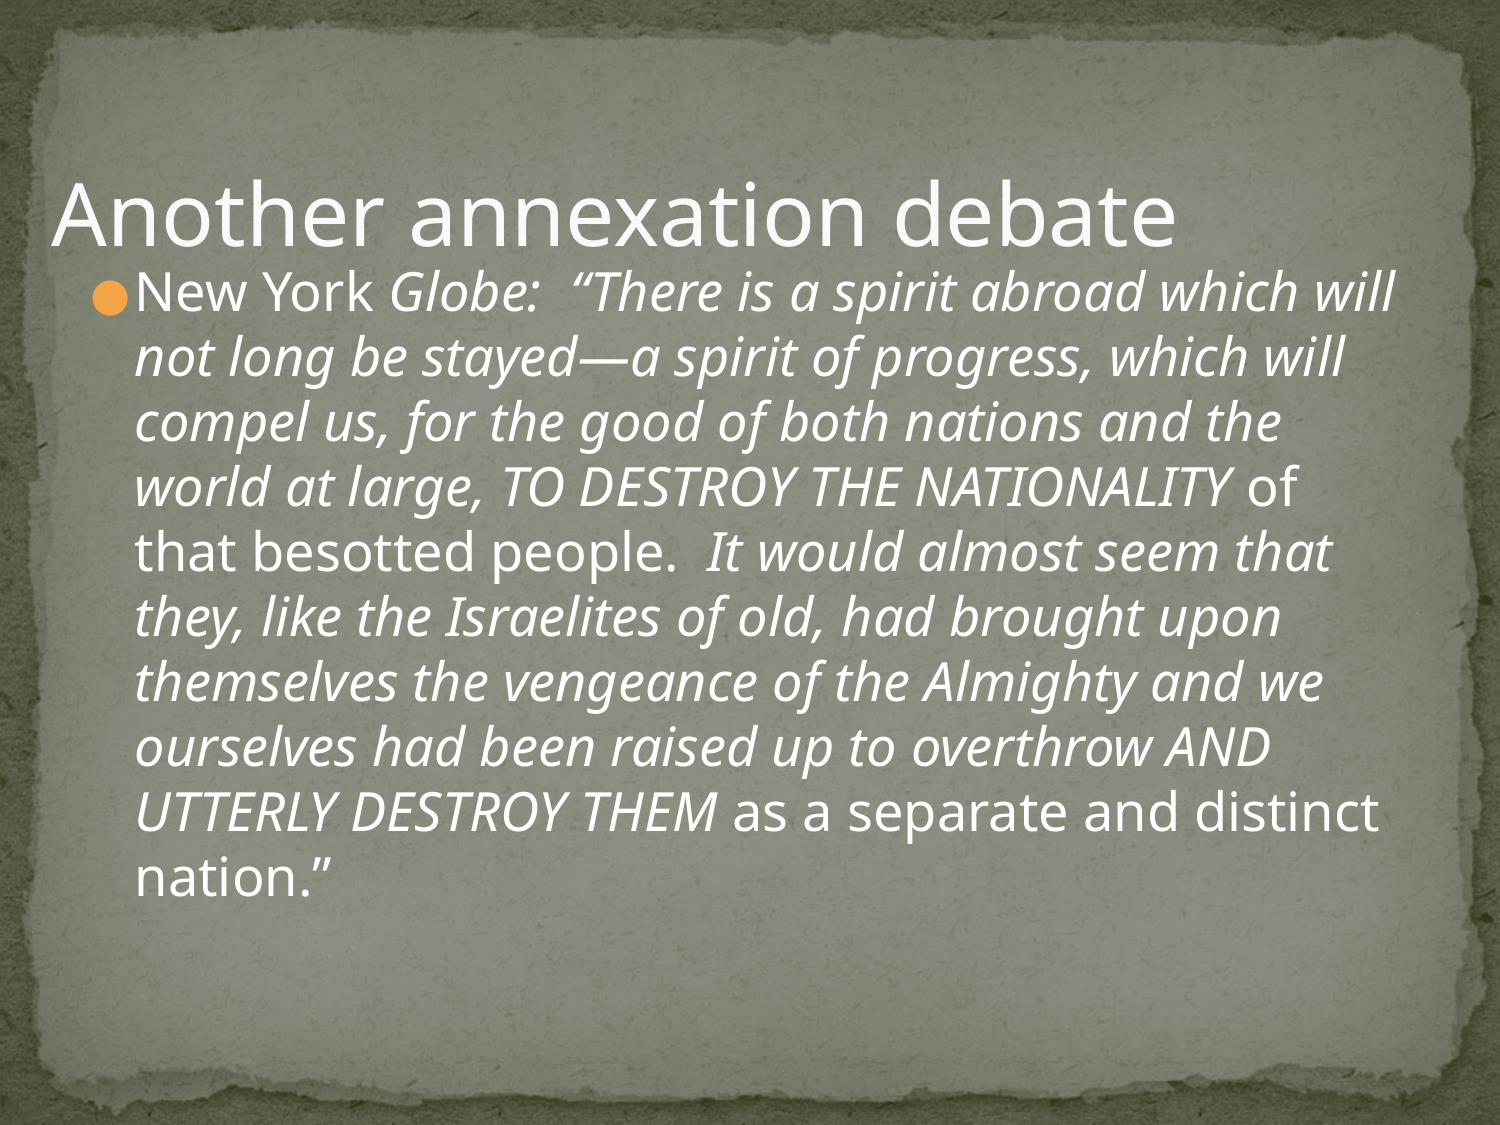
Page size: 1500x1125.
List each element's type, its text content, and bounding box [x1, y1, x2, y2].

list New York Globe: “There is a spirit abroad which will not long be stayed—a spirit of progress, which will compel us, for the good of both nations and the world at large, TO DESTROY THE NATIONALITY of that besotted people. It would almost seem that they, like the Israelites of old, had brought upon themselves the vengeance of the Almighty and we ourselves had been raised up to overthrow AND UTTERLY DESTROY THEM as a separate and distinct nation.” [75, 272, 1425, 1000]
picture [0, 0, 1500, 1125]
title Another annexation debate [36, 24, 1425, 272]
